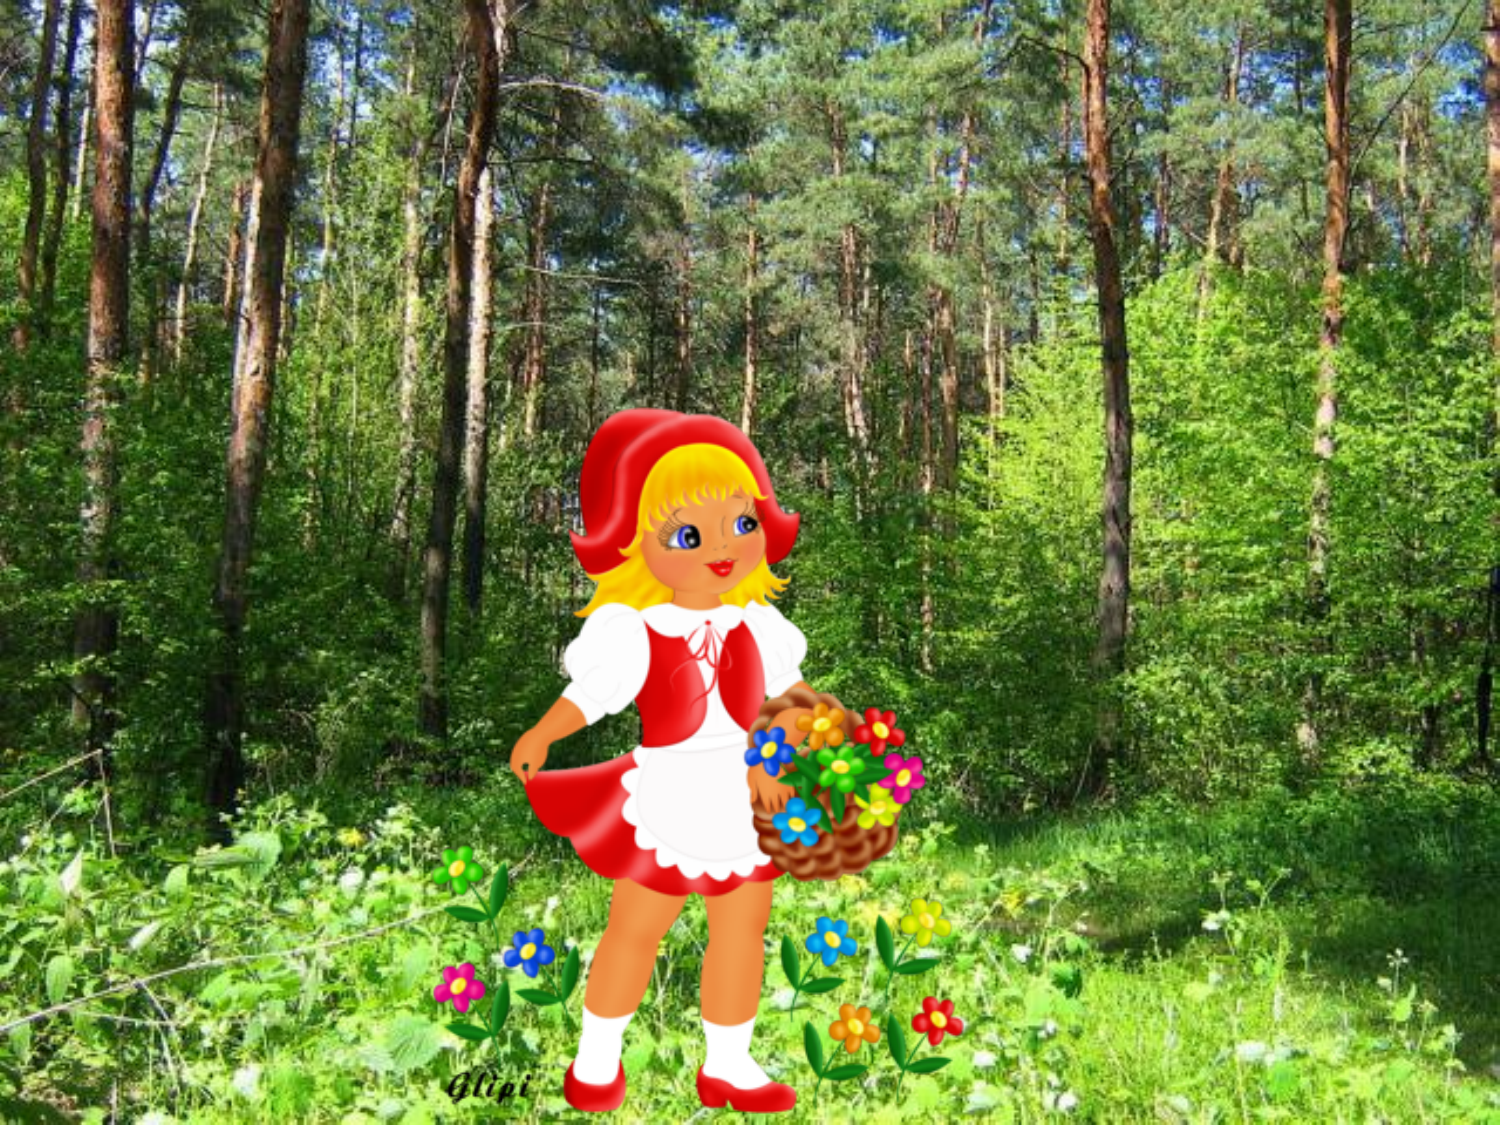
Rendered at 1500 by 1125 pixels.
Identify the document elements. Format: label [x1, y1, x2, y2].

picture [0, 0, 1500, 1125]
list [421, 382, 979, 1125]
